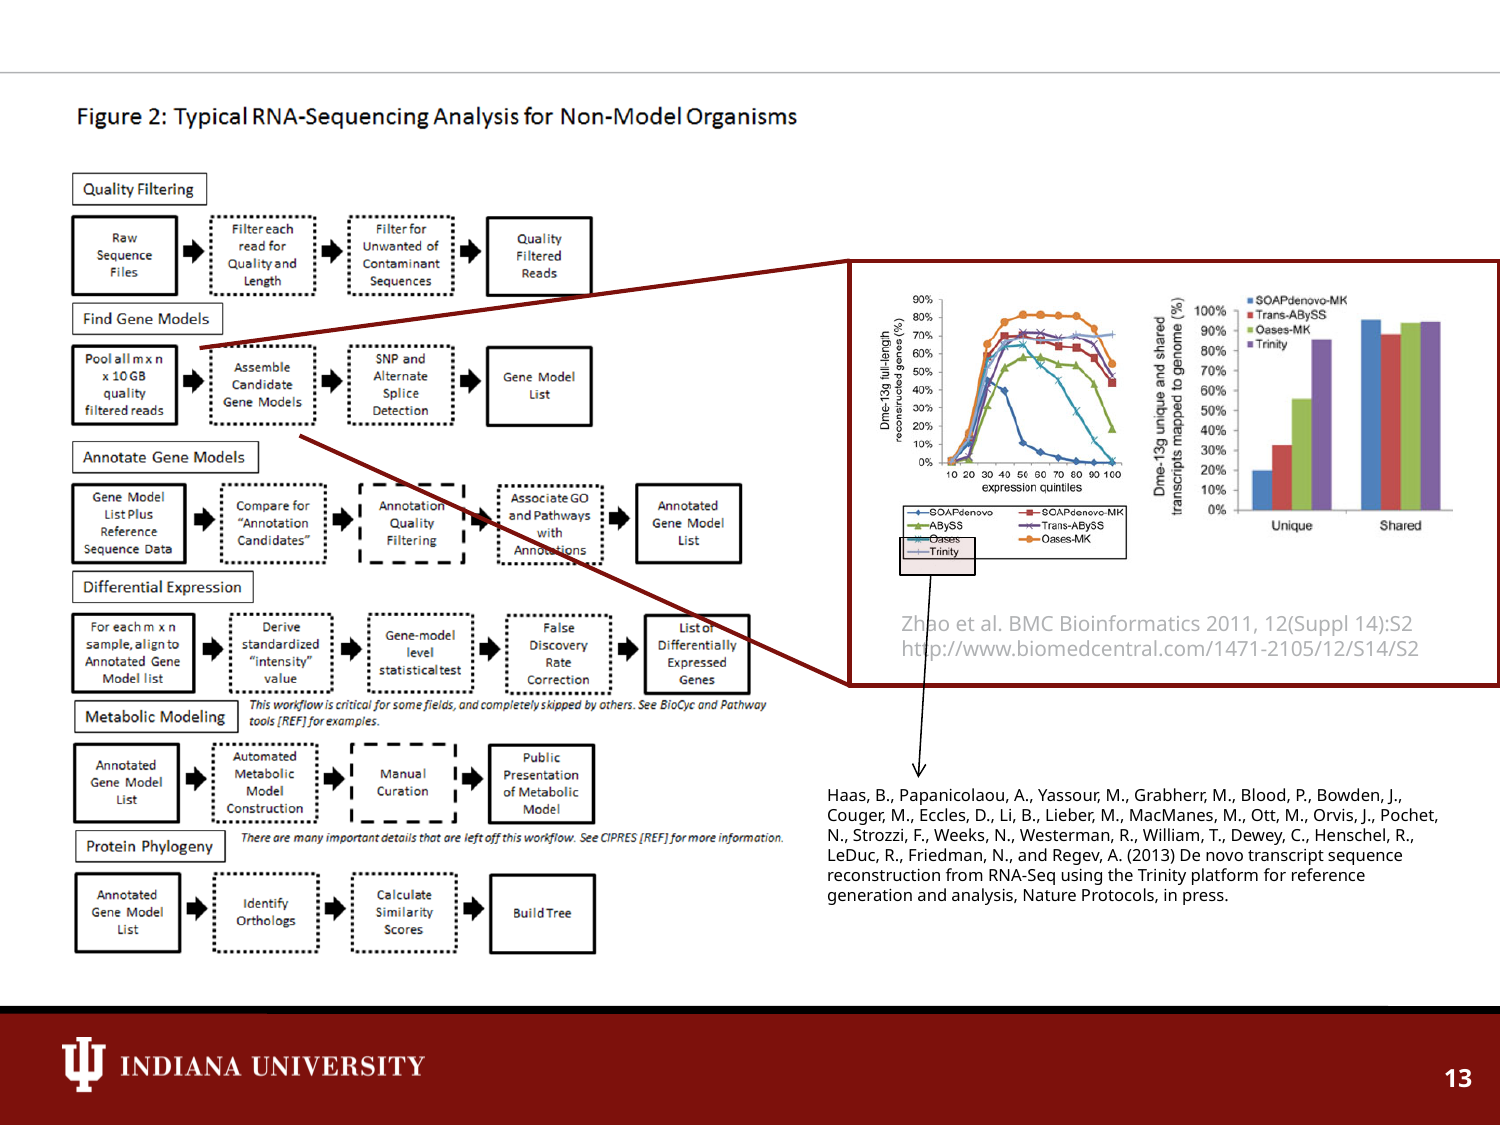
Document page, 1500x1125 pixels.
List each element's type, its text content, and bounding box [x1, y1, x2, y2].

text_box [199, 260, 1500, 686]
picture [62, 1037, 425, 1098]
slide_number 13 [1137, 1050, 1488, 1110]
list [62, 99, 813, 968]
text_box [812, 537, 1462, 935]
